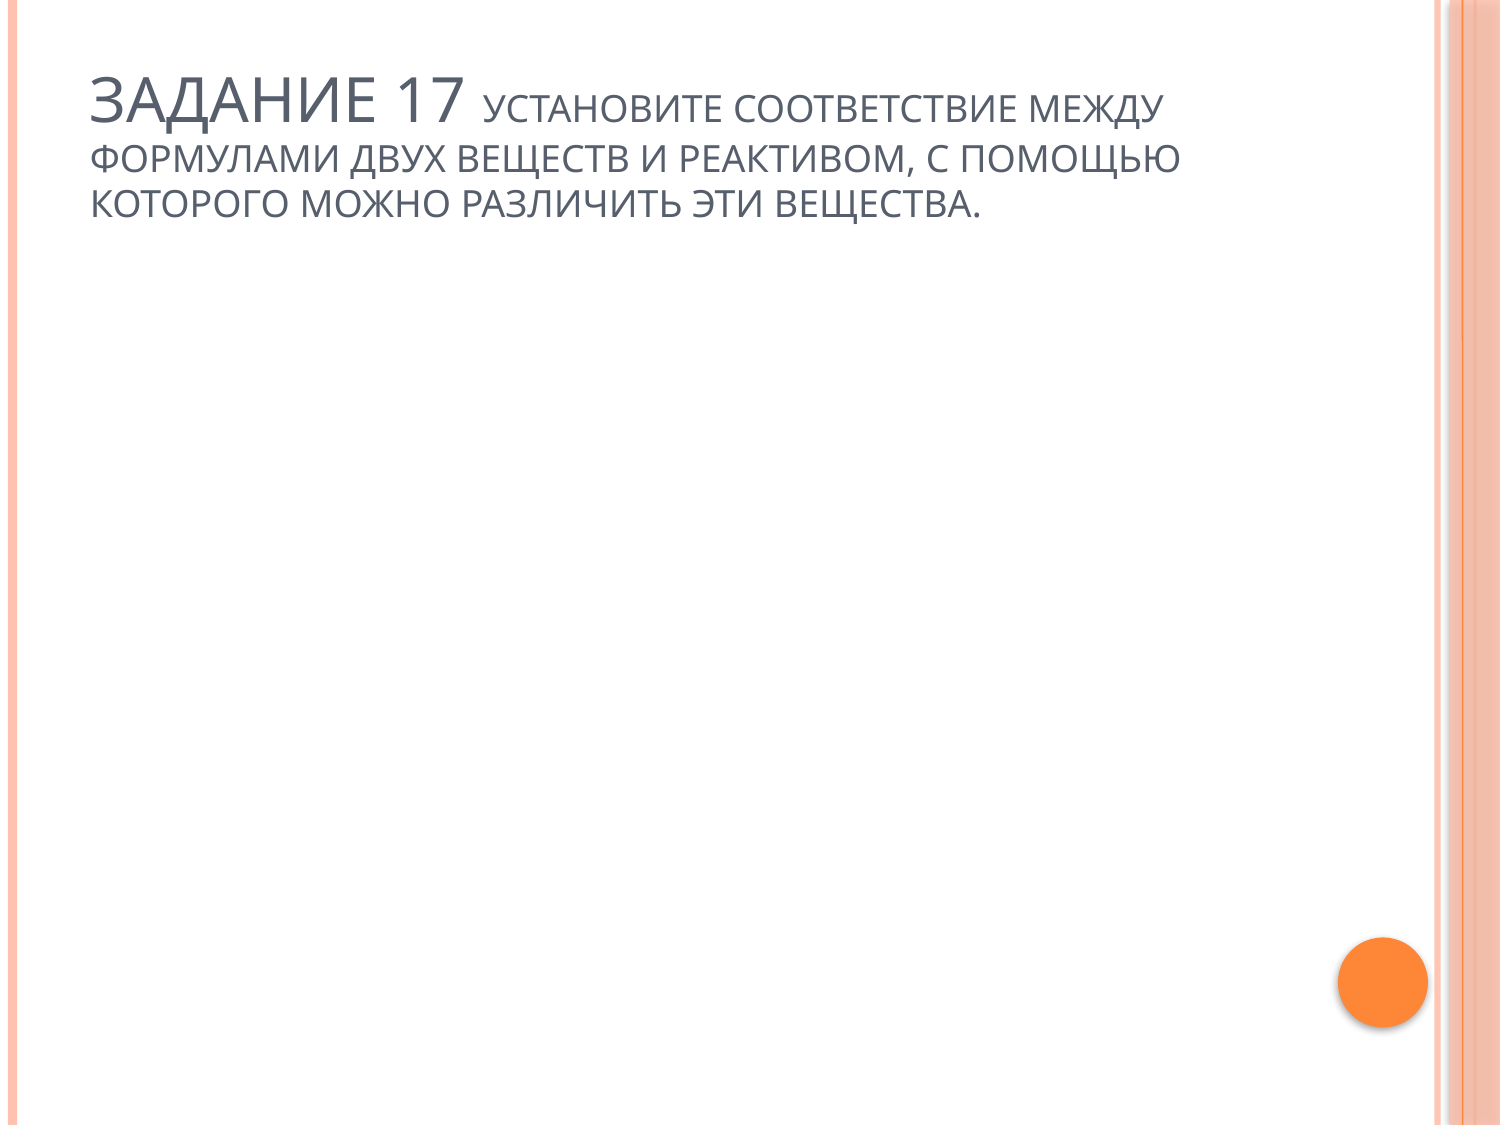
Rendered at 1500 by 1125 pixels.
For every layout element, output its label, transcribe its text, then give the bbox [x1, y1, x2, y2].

title Задание 17 Установите соответствие между формулами двух веществ и реактивом, с помощью которого можно различить эти вещества. [75, 45, 1300, 233]
